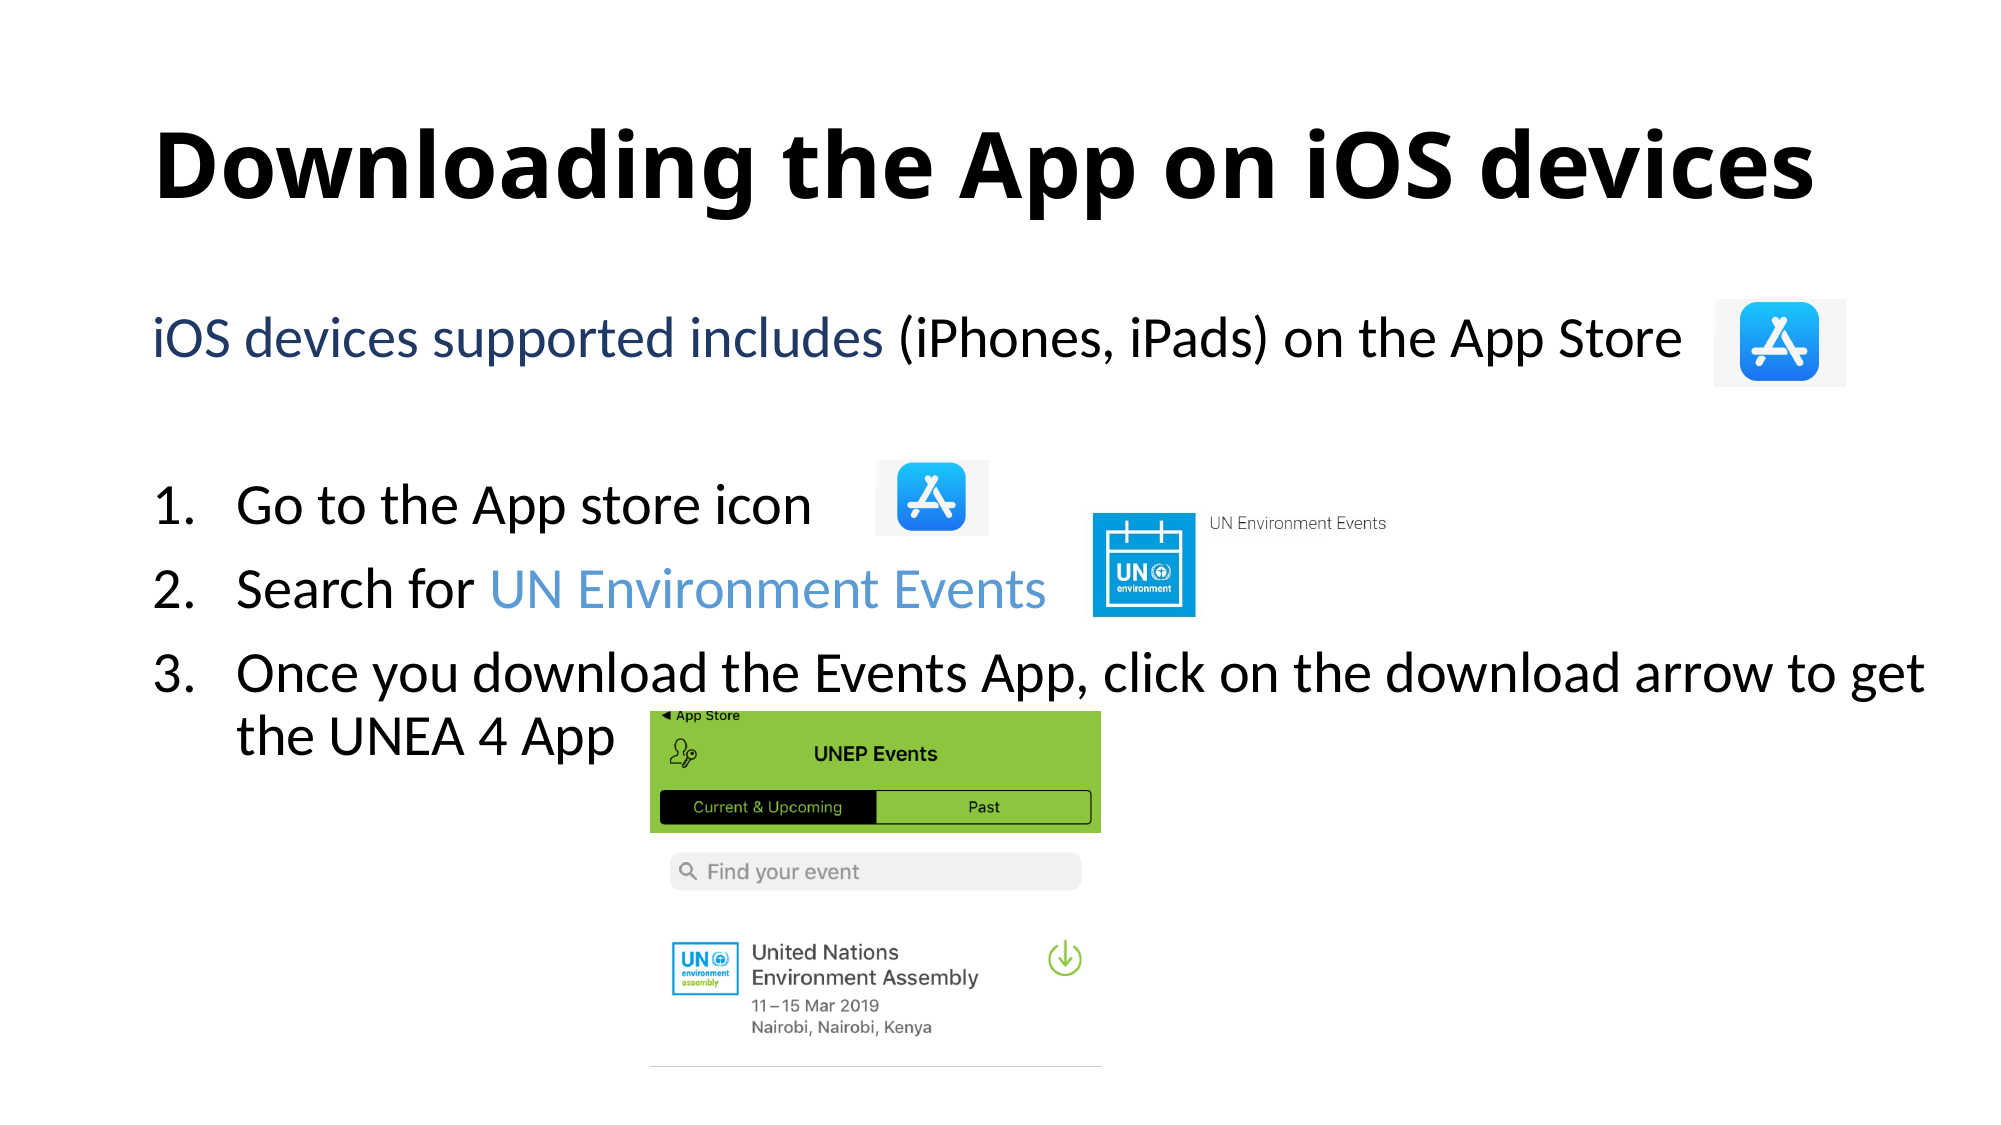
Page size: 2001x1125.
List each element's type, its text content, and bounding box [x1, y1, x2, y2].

picture [875, 460, 989, 536]
title Downloading the App on iOS devices [137, 59, 1863, 278]
list iOS devices supported includes (iPhones, iPads) on the App Store Go to the App store icon , Search for UN Environment Events Once you download the Events App, click on the download arrow to get the UNEA 4 App [137, 299, 1975, 1014]
picture [1084, 507, 1389, 618]
picture [1713, 299, 1846, 387]
picture [650, 711, 1101, 1080]
